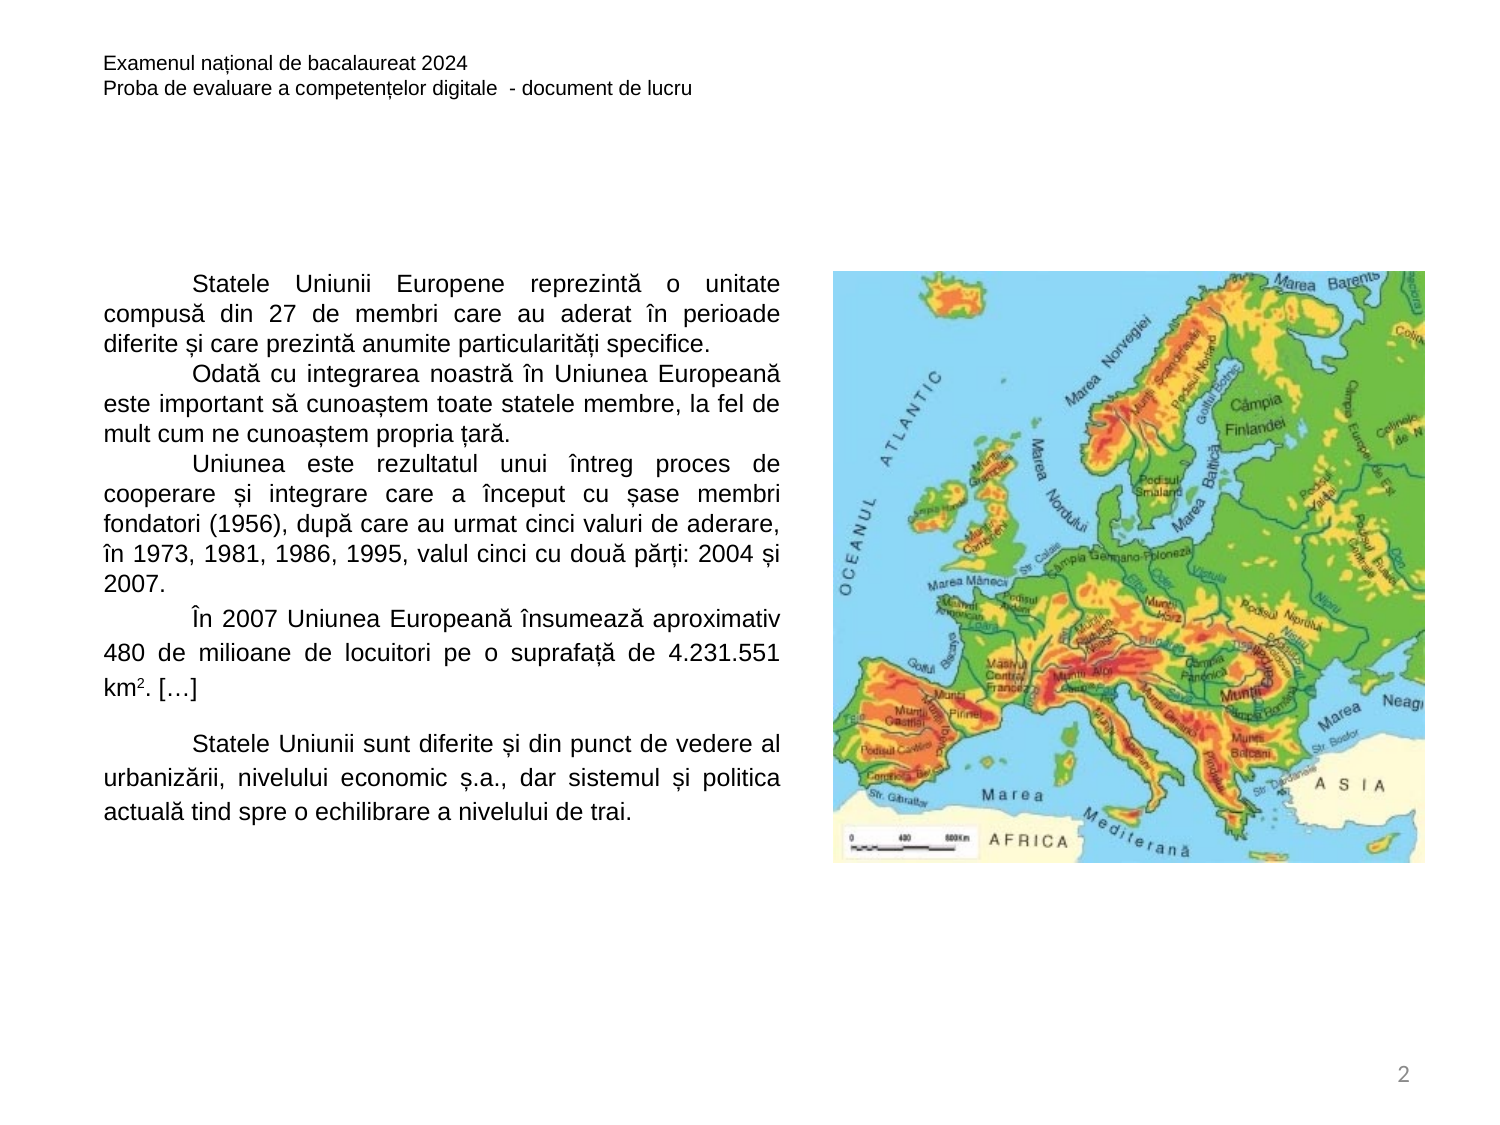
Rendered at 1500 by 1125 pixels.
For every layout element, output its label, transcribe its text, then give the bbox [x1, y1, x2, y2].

picture [833, 271, 1426, 863]
slide_number 2 [1074, 1042, 1425, 1103]
list Statele Uniunii Europene reprezintă o unitate compusă din 27 de membri care au aderat în perioade diferite și care prezintă anumite particularități specifice. Odată cu integrarea noastră în Uniunea Europeană este important să cunoaștem toate statele membre, la fel de mult cum ne cunoaștem propria țară. Uniunea este rezultatul unui întreg proces de cooperare și integrare care a început cu șase membri fondatori (1956), după care au urmat cinci valuri de aderare, în 1973, 1981, 1986, 1995, valul cinci cu două părți: 2004 și 2007. În 2007 Uniunea Europeană însumează aproximativ 480 de milioane de locuitori pe o suprafață de 4.231.551 km2. […] Statele Uniunii sunt diferite și din punct de vedere al urbanizării, nivelului economic ș.a., dar sistemul și politica actuală tind spre o echilibrare a nivelului de trai. [88, 259, 798, 962]
text_box Examenul național de bacalaureat 2024 Proba de evaluare a competențelor digitale - document de lucru [88, 42, 1459, 108]
